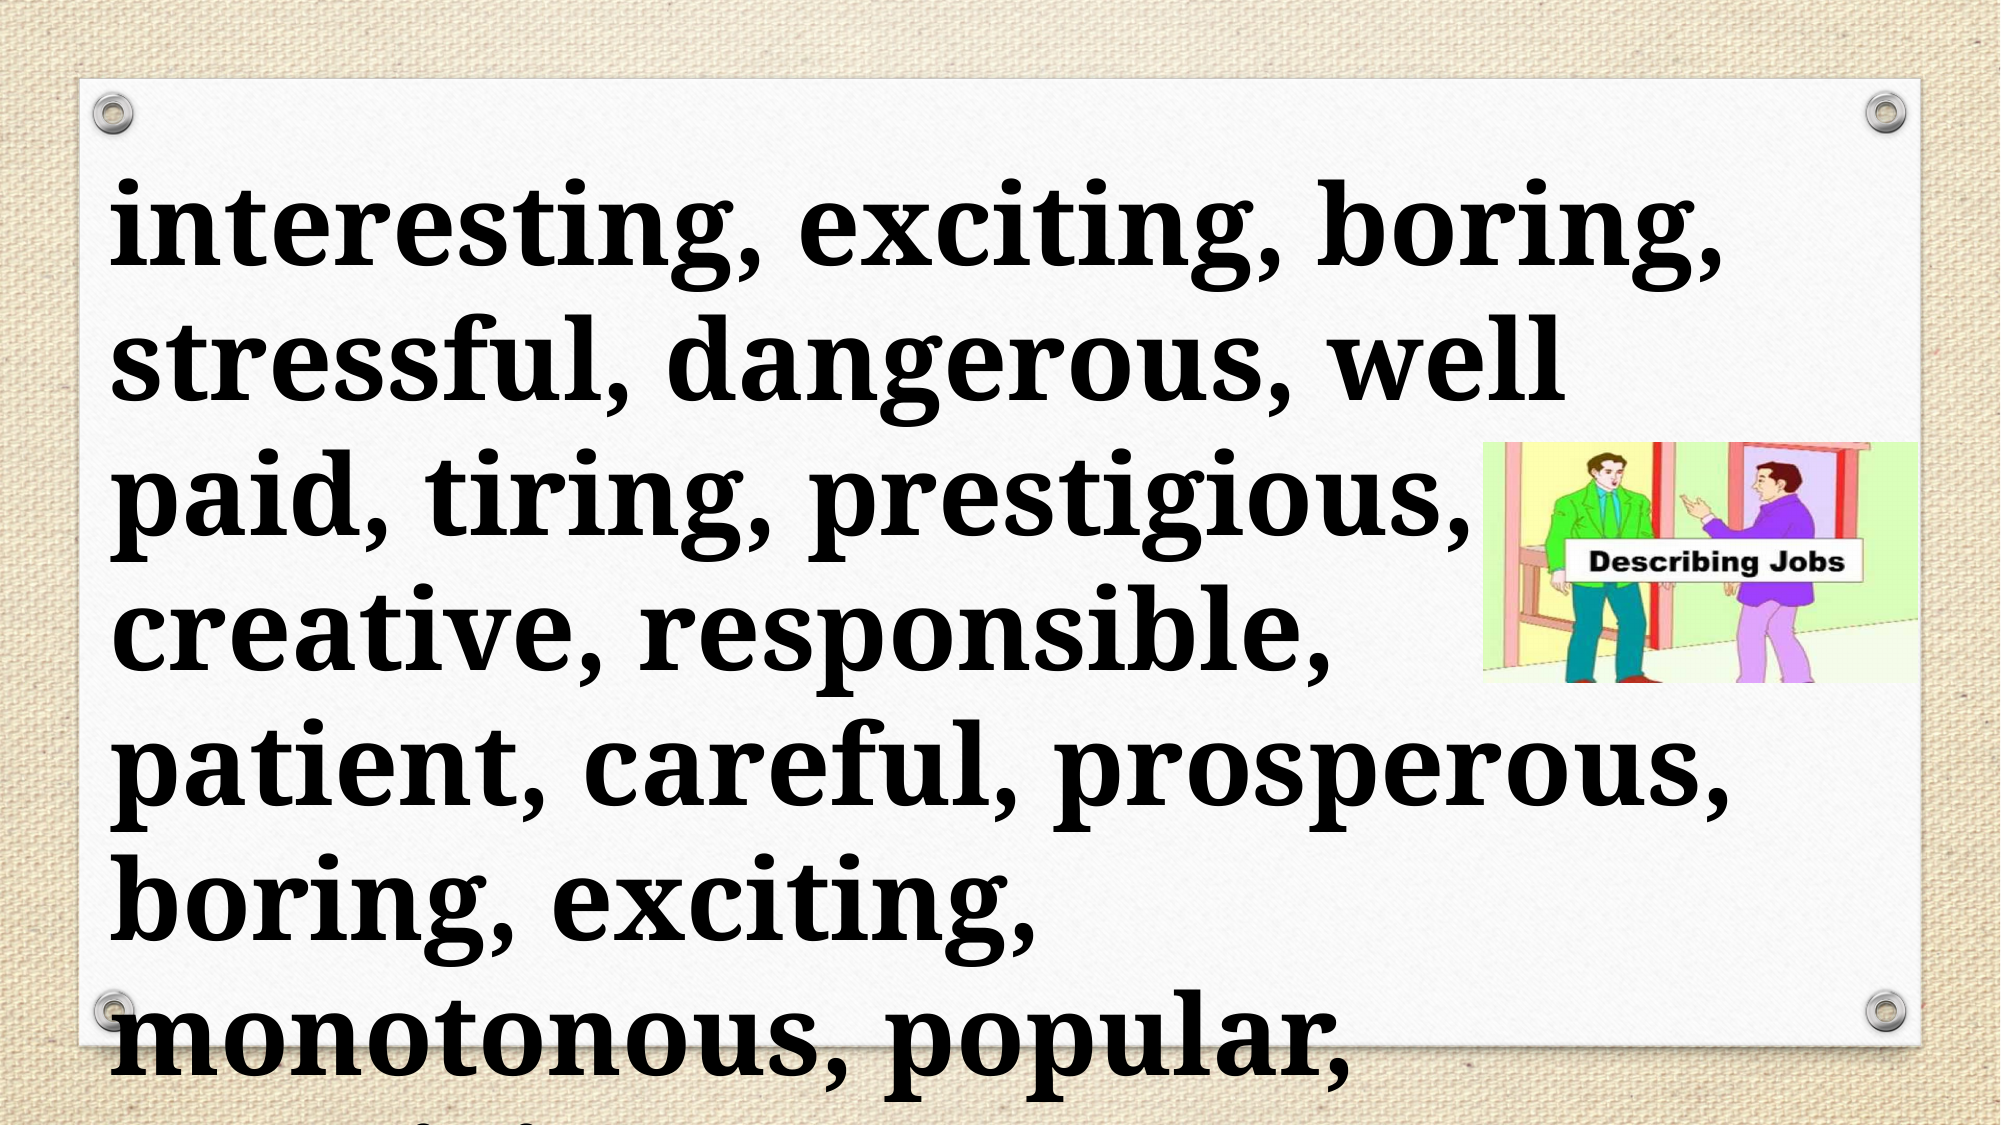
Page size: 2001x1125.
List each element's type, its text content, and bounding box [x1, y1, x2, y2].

picture [0, 0, 2001, 1125]
text_box interesting, exciting, boring, stressful, dangerous, well paid, tiring, prestigious, creative, responsible, patient, careful, prosperous, boring, exciting, monotonous, popular, prestigious [94, 145, 1753, 1125]
